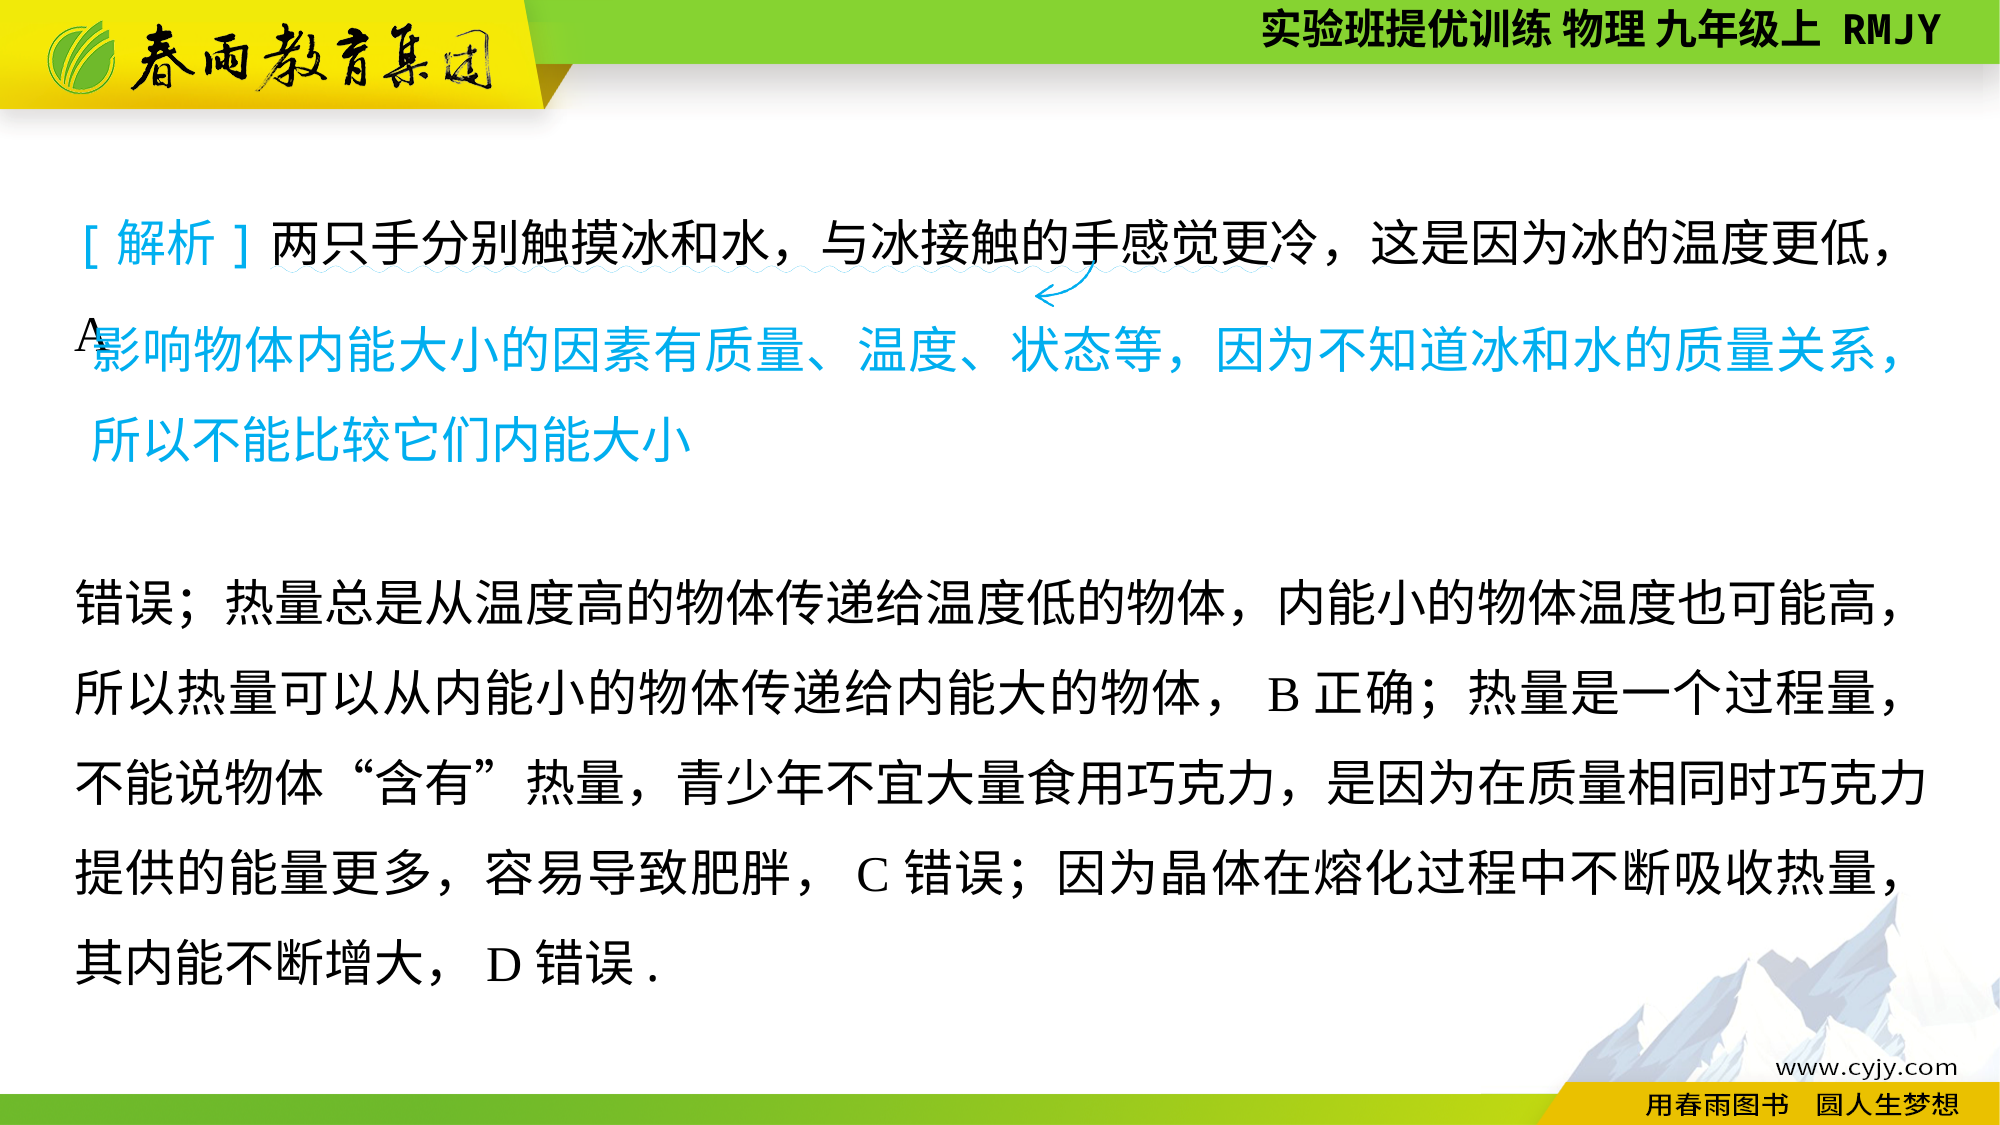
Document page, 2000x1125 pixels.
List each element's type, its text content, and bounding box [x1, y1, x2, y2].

picture [0, 0, 2000, 1125]
list [解析]两只手分别触摸冰和水，与冰接触的手感觉更冷，这是因为冰的温度更低，A 错误；热量总是从温度高的物体传递给温度低的物体，内能小的物体温度也可能高，所以热量可以从内能小的物体传递给内能大的物体，B正确；热量是一个过程量，不能说物体“含有”热量，青少年不宜大量食用巧克力，是因为在质量相同时巧克力提供的能量更多，容易导致肥胖，C错误；因为晶体在熔化过程中不断吸收热量，其内能不断增大，D错误. [59, 174, 1944, 906]
text_box 影响物体内能大小的因素有质量、温度、状态等，因为不知道冰和水的质量关系，所以不能比较它们内能大小 [77, 280, 1944, 476]
